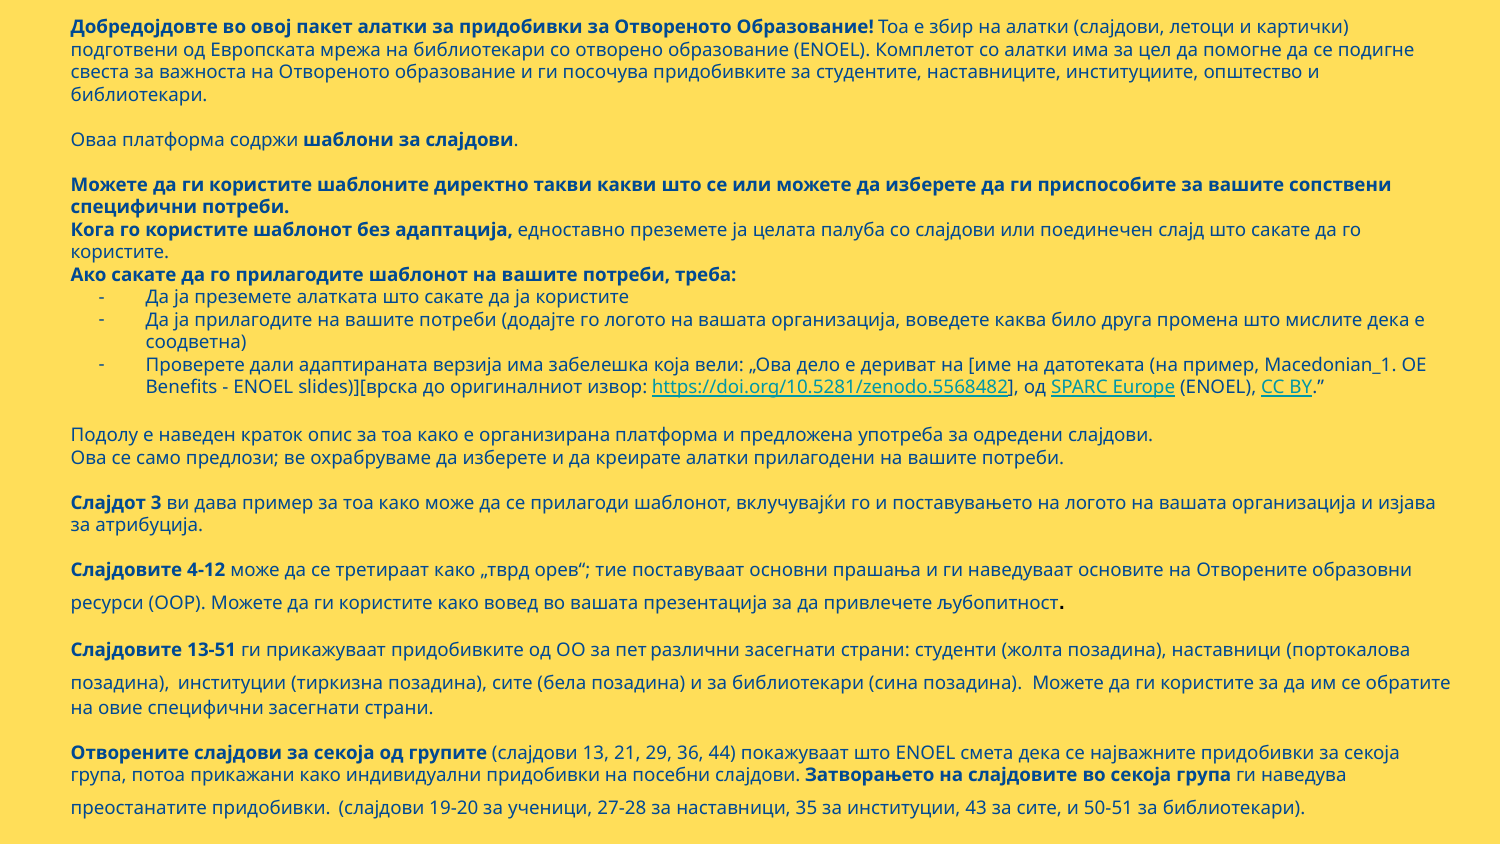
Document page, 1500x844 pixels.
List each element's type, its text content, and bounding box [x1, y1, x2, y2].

text_box Добредојдовте во овој пакет алатки за придобивки за Отвореното Образование! Тоа е збир на алатки (слајдови, летоци и картички) подготвени од Европската мрежа на библиотекари со отворено образование (ENOEL). Комплетот со алатки има за цел да помогне да се подигне свеста за важноста на Отвореното образование и ги посочува придобивките за студентите, наставниците, институциите, општество и библиотекари. Оваа платформа содржи шаблони за слајдови. Можете да ги користите шаблоните директно такви какви што се или можете да изберете да ги приспособите за вашите сопствени специфични потреби. Кога го користите шаблонот без адаптација, едноставно преземете ја целата палуба со слајдови или поединечен слајд што сакате да го користите. Ако сакате да го прилагодите шаблонот на вашите потреби, треба: Да ја преземете алатката што сакате да ја користите Да ја прилагодите на вашите потреби (додајте го логото на вашата организација, воведете каква било друга промена што мислите дека е соодветна) Проверете дали адаптираната верзија има забелешка која вели: „Ова дело е дериват на [име на датотеката (на пример, Macedonian_1. OE Benefits - ENOEL slides)][врска до оригиналниот извор: https://doi.org/10.5281/zenodo.5568482], од SPARC Europe (ENOEL), CC BY.” Подолу е наведен краток опис за тоа како е организирана платформа и предложена употреба за одредени слајдови. Ова се само предлози; ве охрабруваме да изберете и да креирате алатки прилагодени на вашите потреби. Слајдот 3 ви дава пример за тоа како може да се прилагоди шаблонот, вклучувајќи го и поставувањето на логото на вашата организација и изјава за атрибуција. Слајдовите 4-12 може да се третираат како „тврд орев“; тие поставуваат основни прашања и ги наведуваат основите на Отворените образовни ресурси (ООР). Можете да ги користите како вовед во вашата презентација за да привлечете љубопитност. Слајдовите 13-51 ги прикажуваат придобивките од ОО за пет различни засегнати страни: студенти (жолта позадина), наставници (портокалова позадина), институции (тиркизна позадина), сите (бела позадина) и за библиотекари (сина позадина). Можете да ги користите за да им се обратите на овие специфични засегнати страни. Отворените слајдови за секоја од групите (слајдови 13, 21, 29, 36, 44) покажуваат што ENOEL смета дека се најважните придобивки за секоја група, потоа прикажани како индивидуални придобивки на посебни слајдови. Затворањето на слајдовите во секоја група ги наведува преостанатите придобивки. (слајдови 19-20 за ученици, 27-28 за наставници, 35 за институции, 43 за сите, и 50-51 за библиотекари). [55, 0, 1465, 836]
